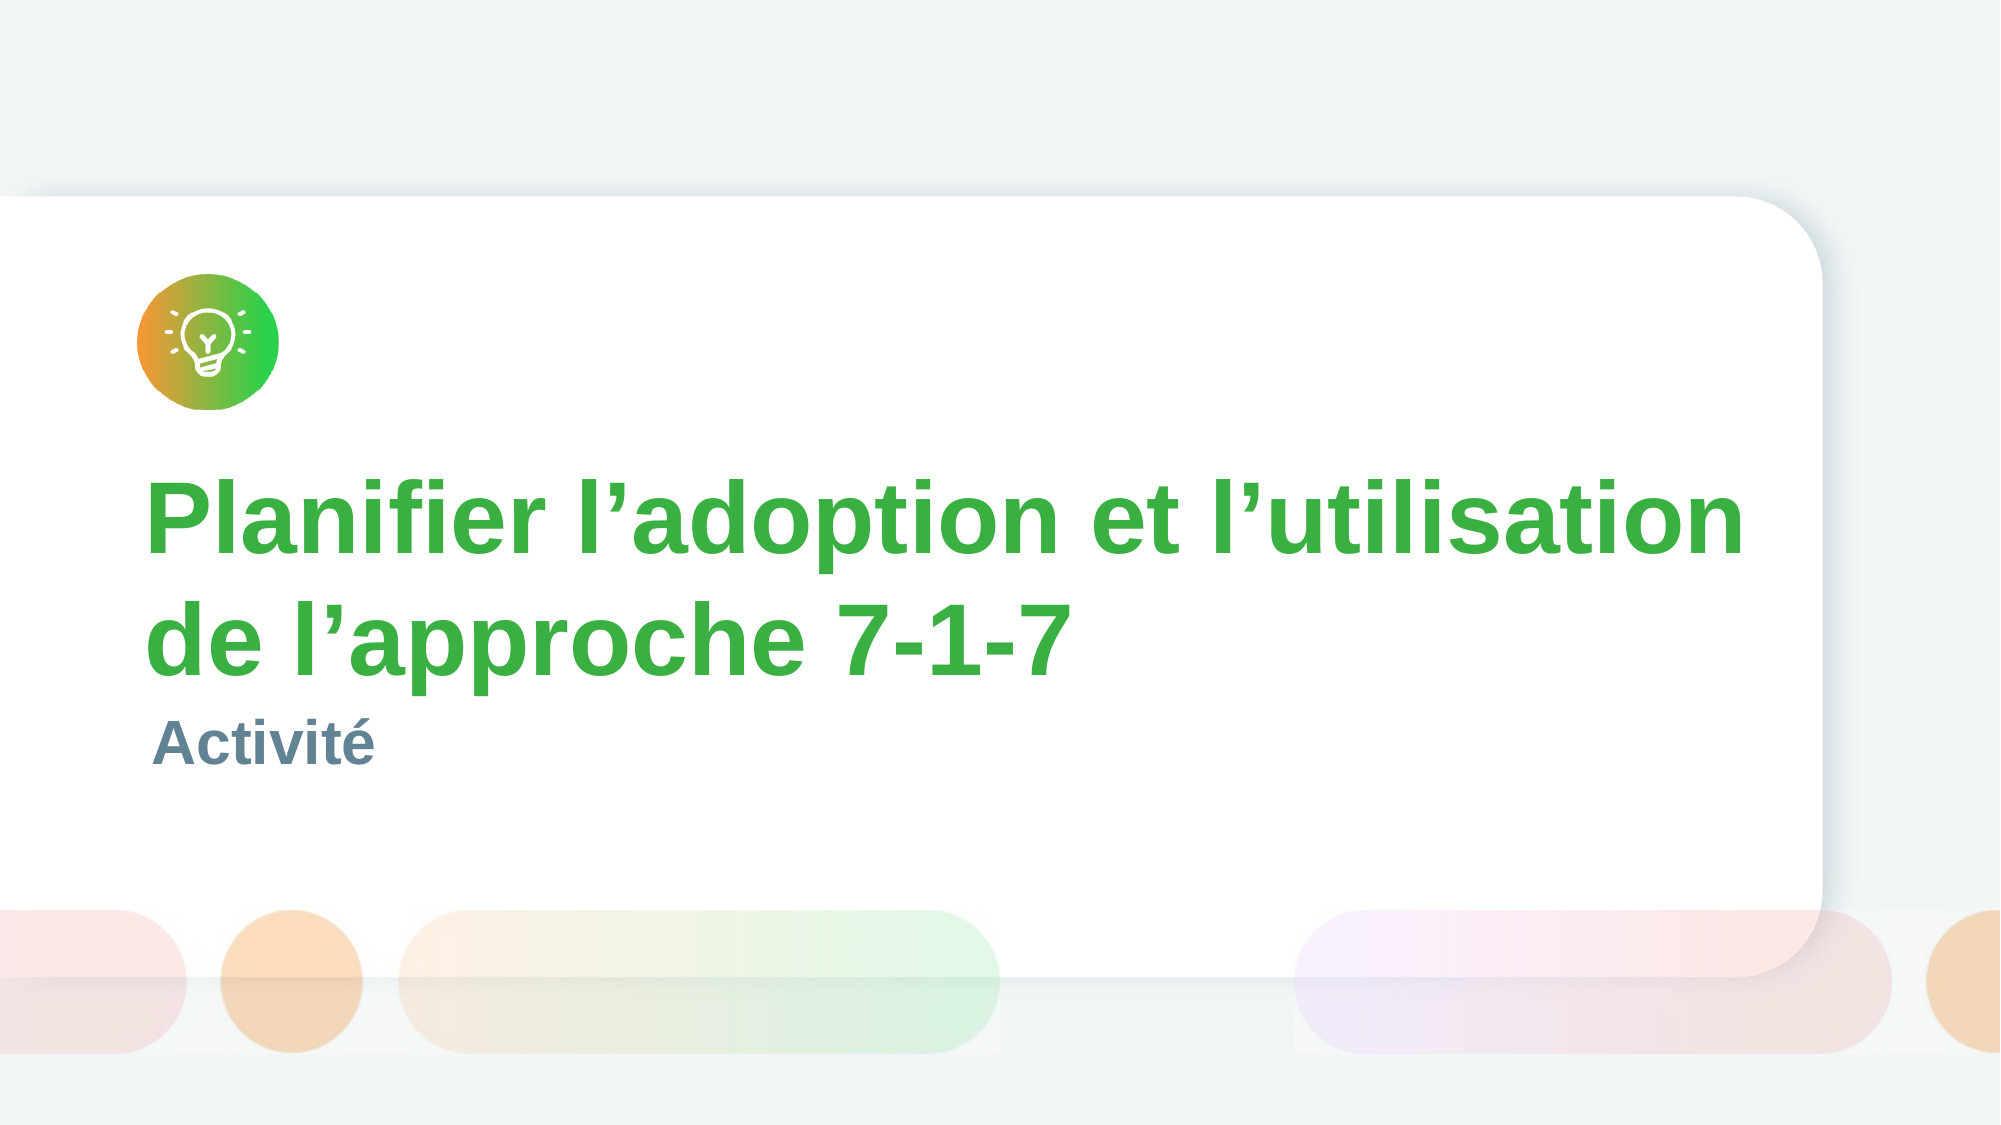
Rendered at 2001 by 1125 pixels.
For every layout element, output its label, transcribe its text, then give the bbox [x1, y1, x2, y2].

title Planifier l’adoption et l’utilisation de l’approche 7-1-7 [129, 351, 1781, 704]
picture [136, 273, 279, 410]
list Activité [136, 703, 1729, 857]
